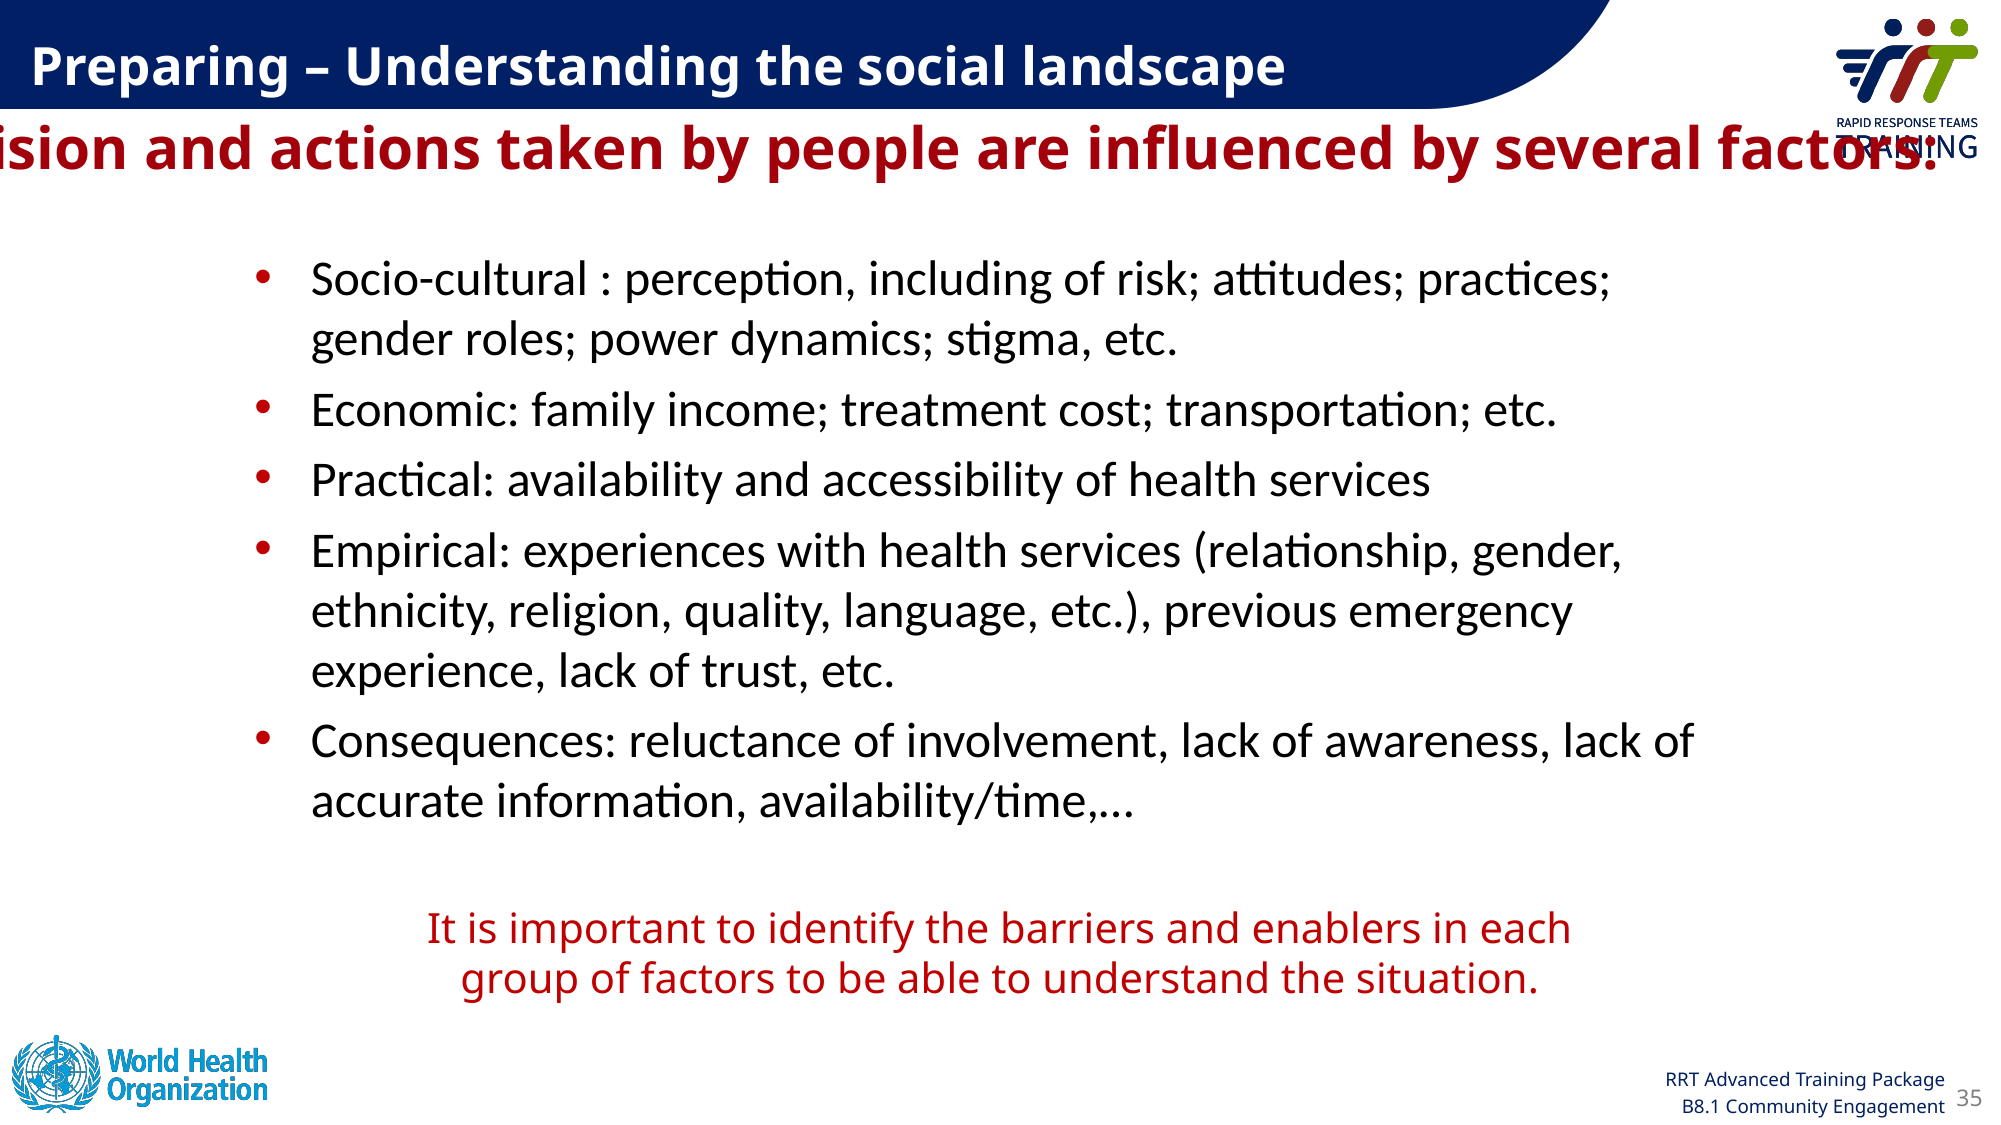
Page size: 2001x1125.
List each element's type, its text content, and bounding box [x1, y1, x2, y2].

picture [50, 1108, 62, 1113]
text_box It is important to identify the barriers and enablers in each group of factors to be able to understand the situation. [389, 894, 1611, 1010]
picture [0, 0, 1636, 109]
picture [34, 1054, 43, 1078]
picture [40, 1062, 47, 1070]
picture [46, 1056, 54, 1062]
text_box Decision and actions taken by people are influenced by several factors: [0, 111, 1947, 190]
picture [12, 1035, 54, 1068]
picture [30, 1083, 37, 1091]
picture [36, 1088, 78, 1105]
picture [71, 1053, 90, 1091]
text_box Socio-cultural : perception, including of risk; attitudes; practices; gender roles; power dynamics; stigma, etc. Economic: family income; treatment cost; transportation; etc. Practical: availability and accessibility of health services Empirical: experiences with health services (relationship, gender, ethnicity, religion, quality, language, etc.), previous emergency experience, lack of trust, etc. Consequences: reluctance of involvement, lack of awareness, lack of accurate information, availability/time,… [246, 238, 1753, 870]
picture [1835, 19, 1978, 167]
picture [12, 1083, 48, 1113]
picture [59, 1035, 267, 1113]
picture [24, 1054, 36, 1087]
picture [22, 1062, 26, 1077]
text_box Preparing – Understanding the social landscape [22, 15, 1490, 122]
